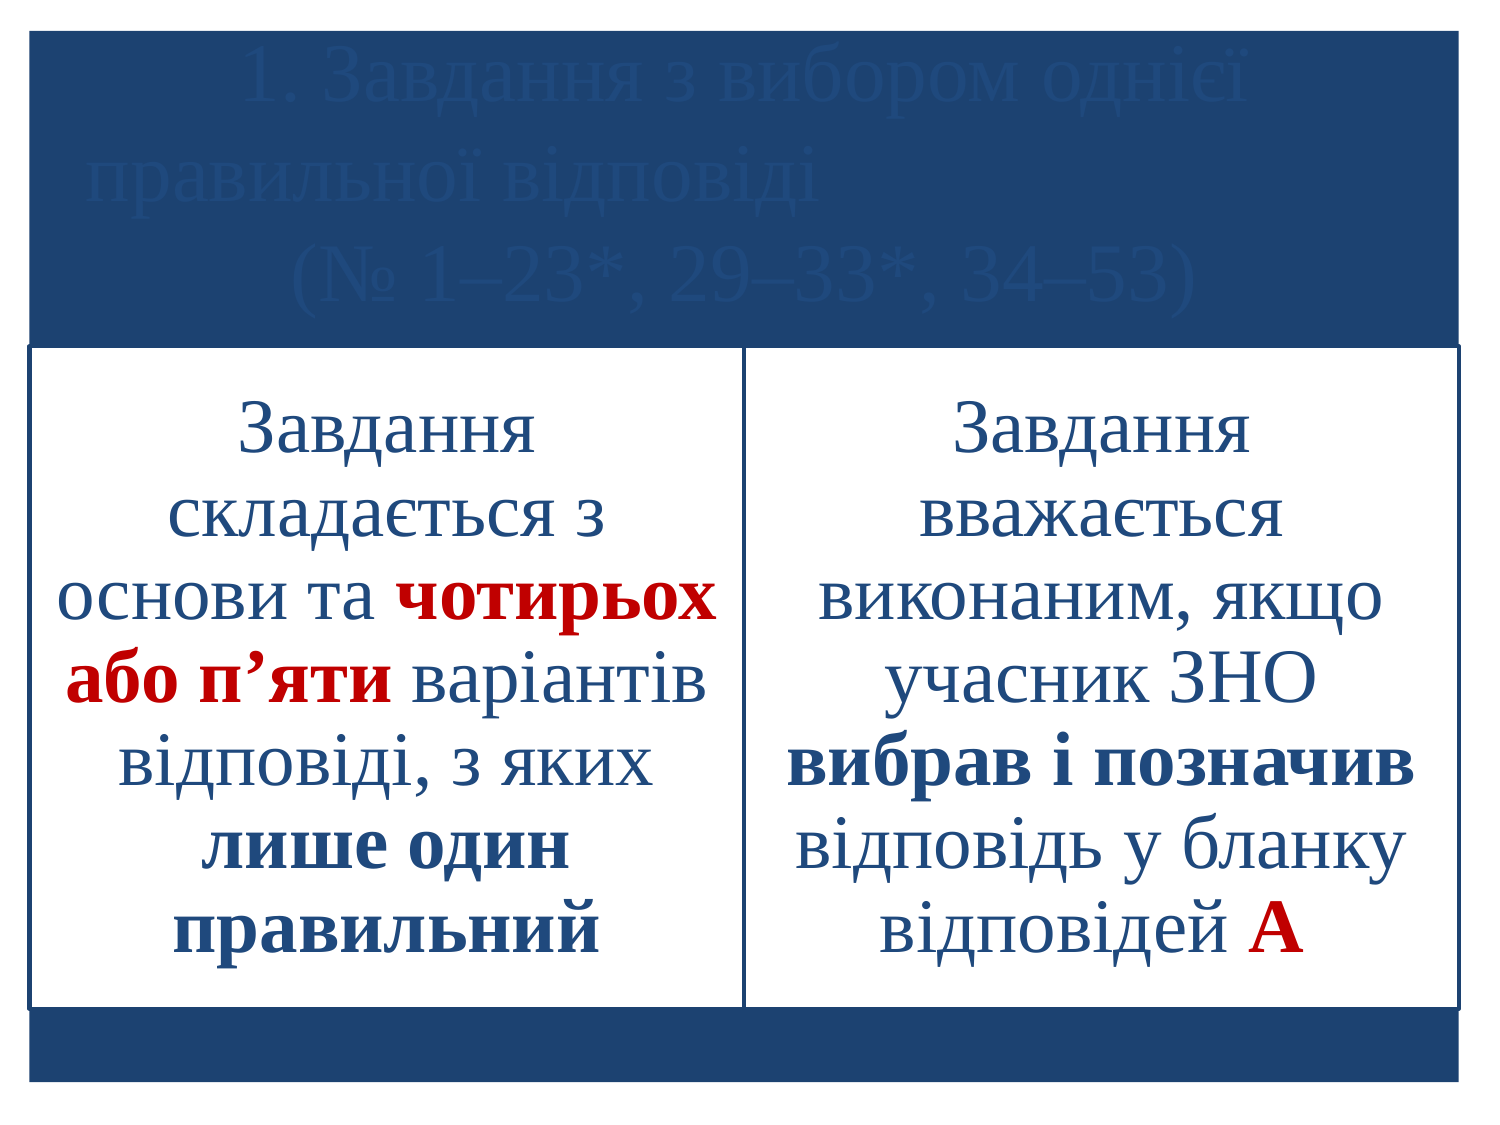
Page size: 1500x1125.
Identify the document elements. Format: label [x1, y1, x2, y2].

list [29, 30, 1459, 1083]
